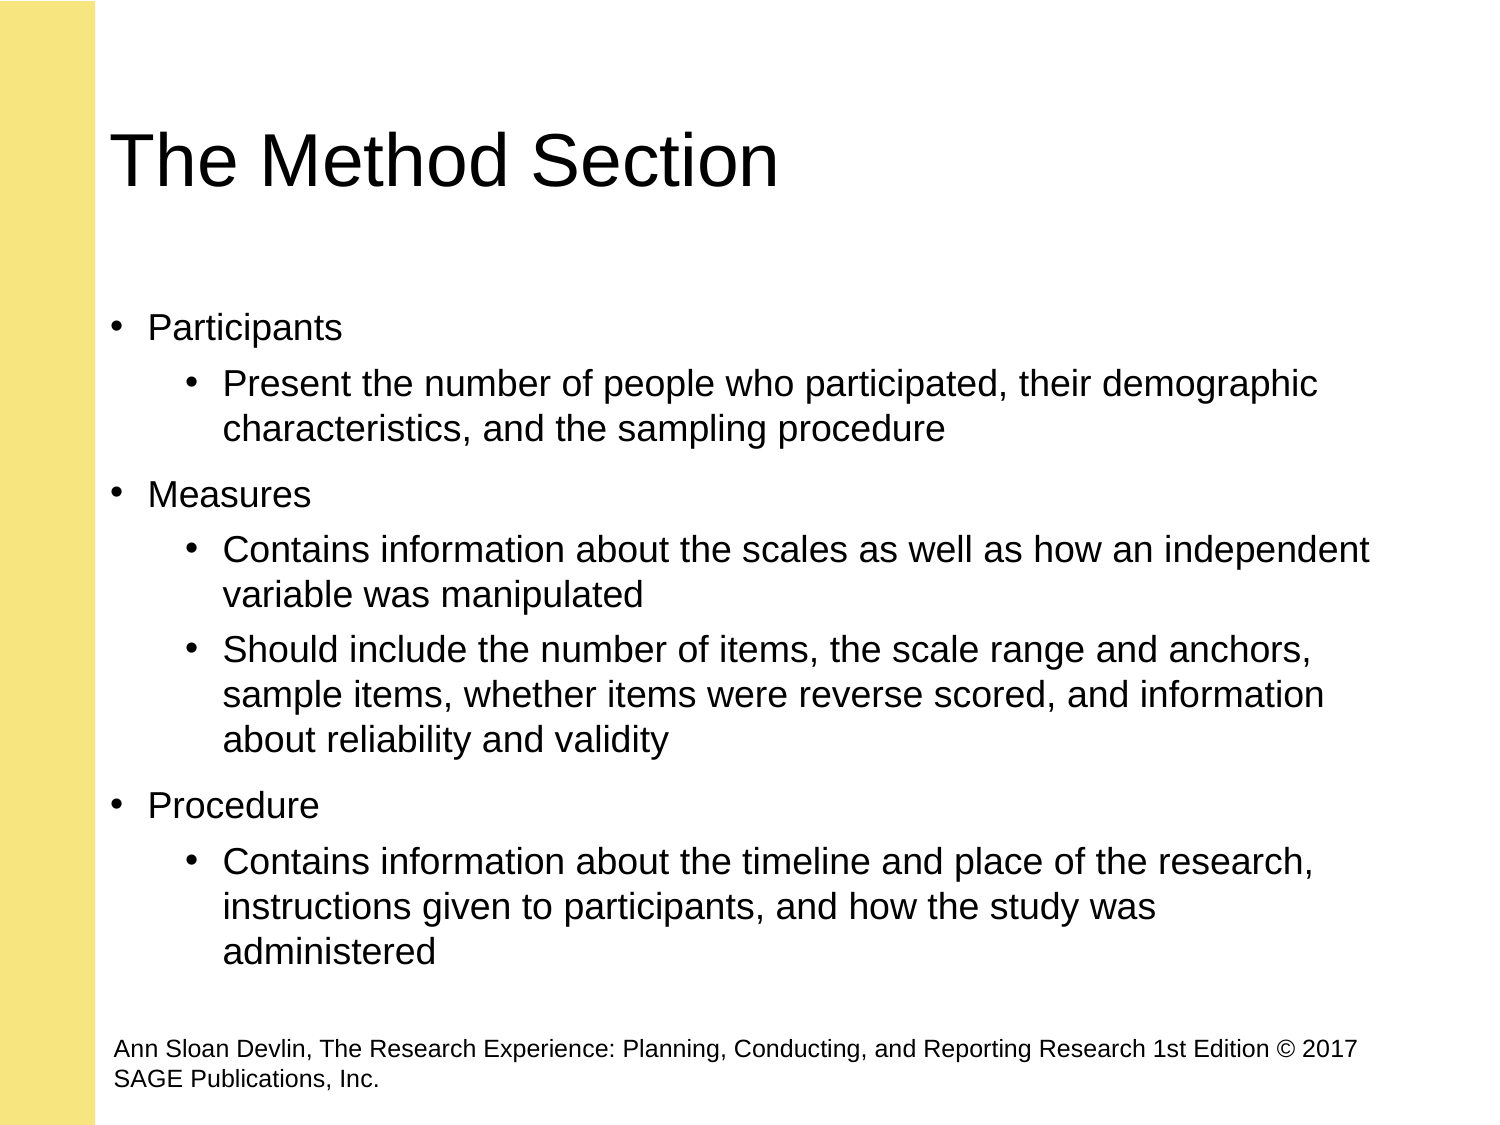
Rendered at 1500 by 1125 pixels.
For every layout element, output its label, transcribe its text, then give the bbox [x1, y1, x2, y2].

list Participants Present the number of people who participated, their demographic characteristics, and the sampling procedure Measures Contains information about the scales as well as how an independent variable was manipulated Should include the number of items, the scale range and anchors, sample items, whether items were reverse scored, and information about reliability and validity Procedure Contains information about the timeline and place of the research, instructions given to participants, and how the study was administered [94, 295, 1391, 990]
picture [0, 1, 96, 1125]
title The Method Section [94, 89, 823, 236]
